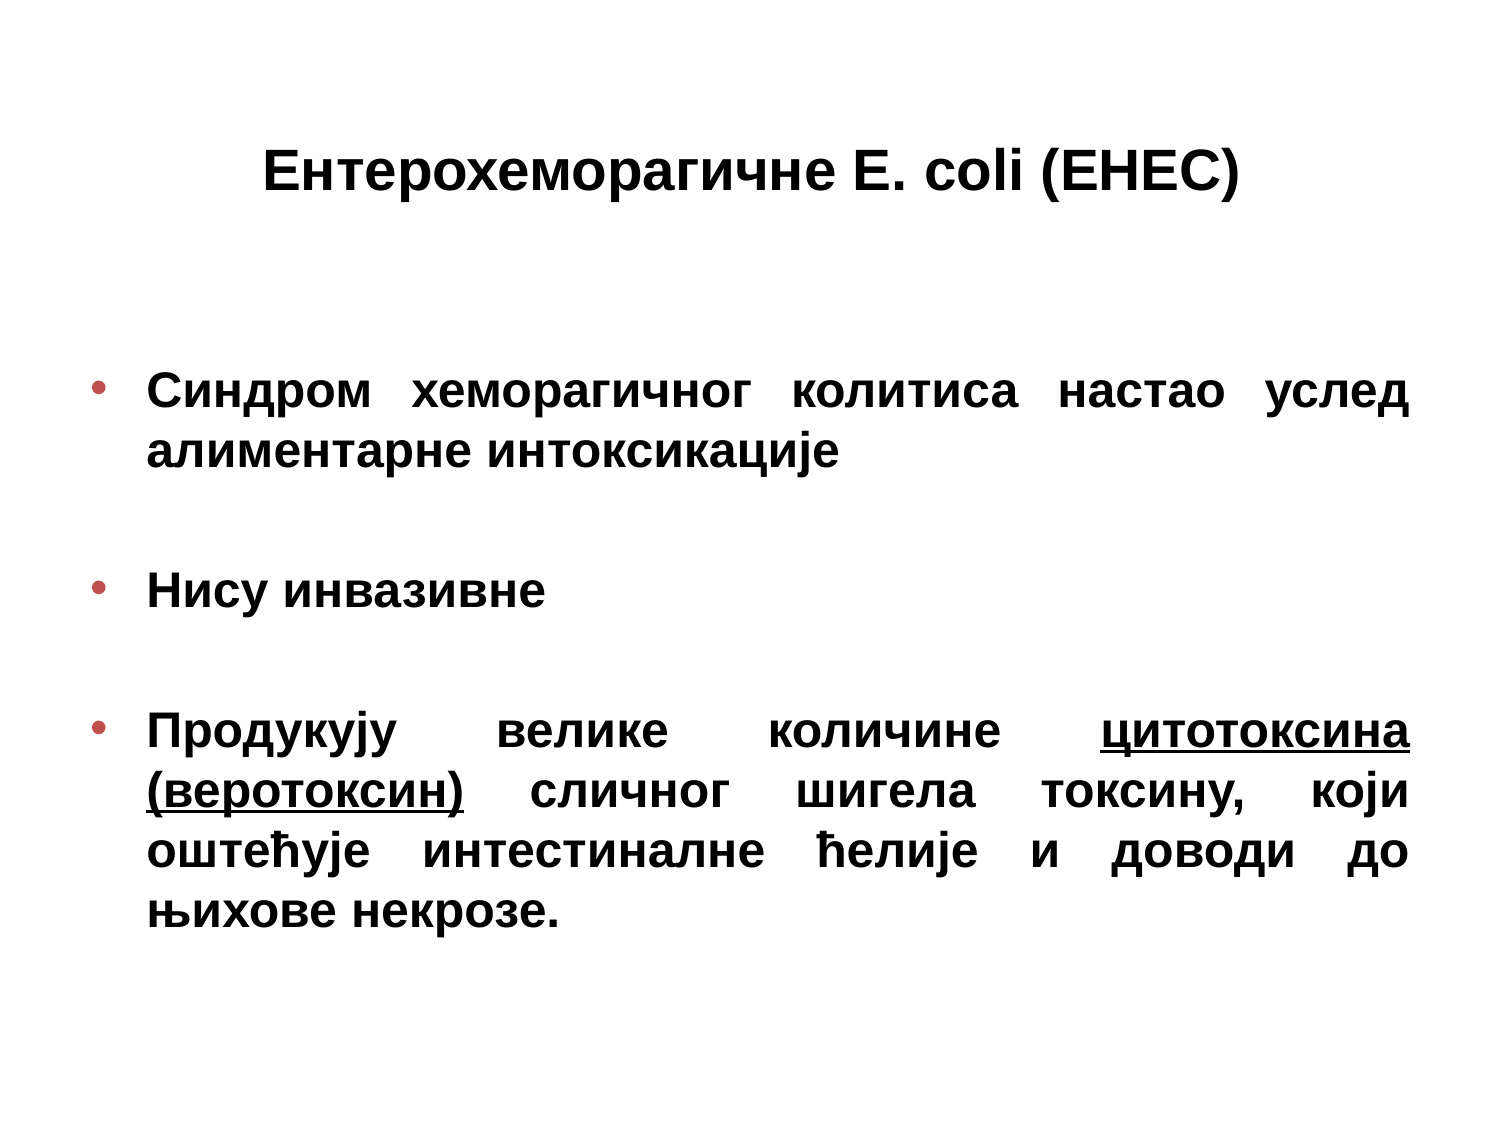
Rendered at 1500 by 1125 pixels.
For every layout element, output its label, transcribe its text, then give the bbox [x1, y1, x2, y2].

list Синдром хеморагичног колитиса настао услед алиментарне интоксикације Нису инвазивне Продукују велике количине цитотоксина (веротоксин) сличног шигела токсину, који оштећује интестиналне ћелије и доводи до њихове некрозе. [74, 349, 1426, 994]
title Ентерохеморагичне E. coli (EHEC) [76, 89, 1428, 246]
